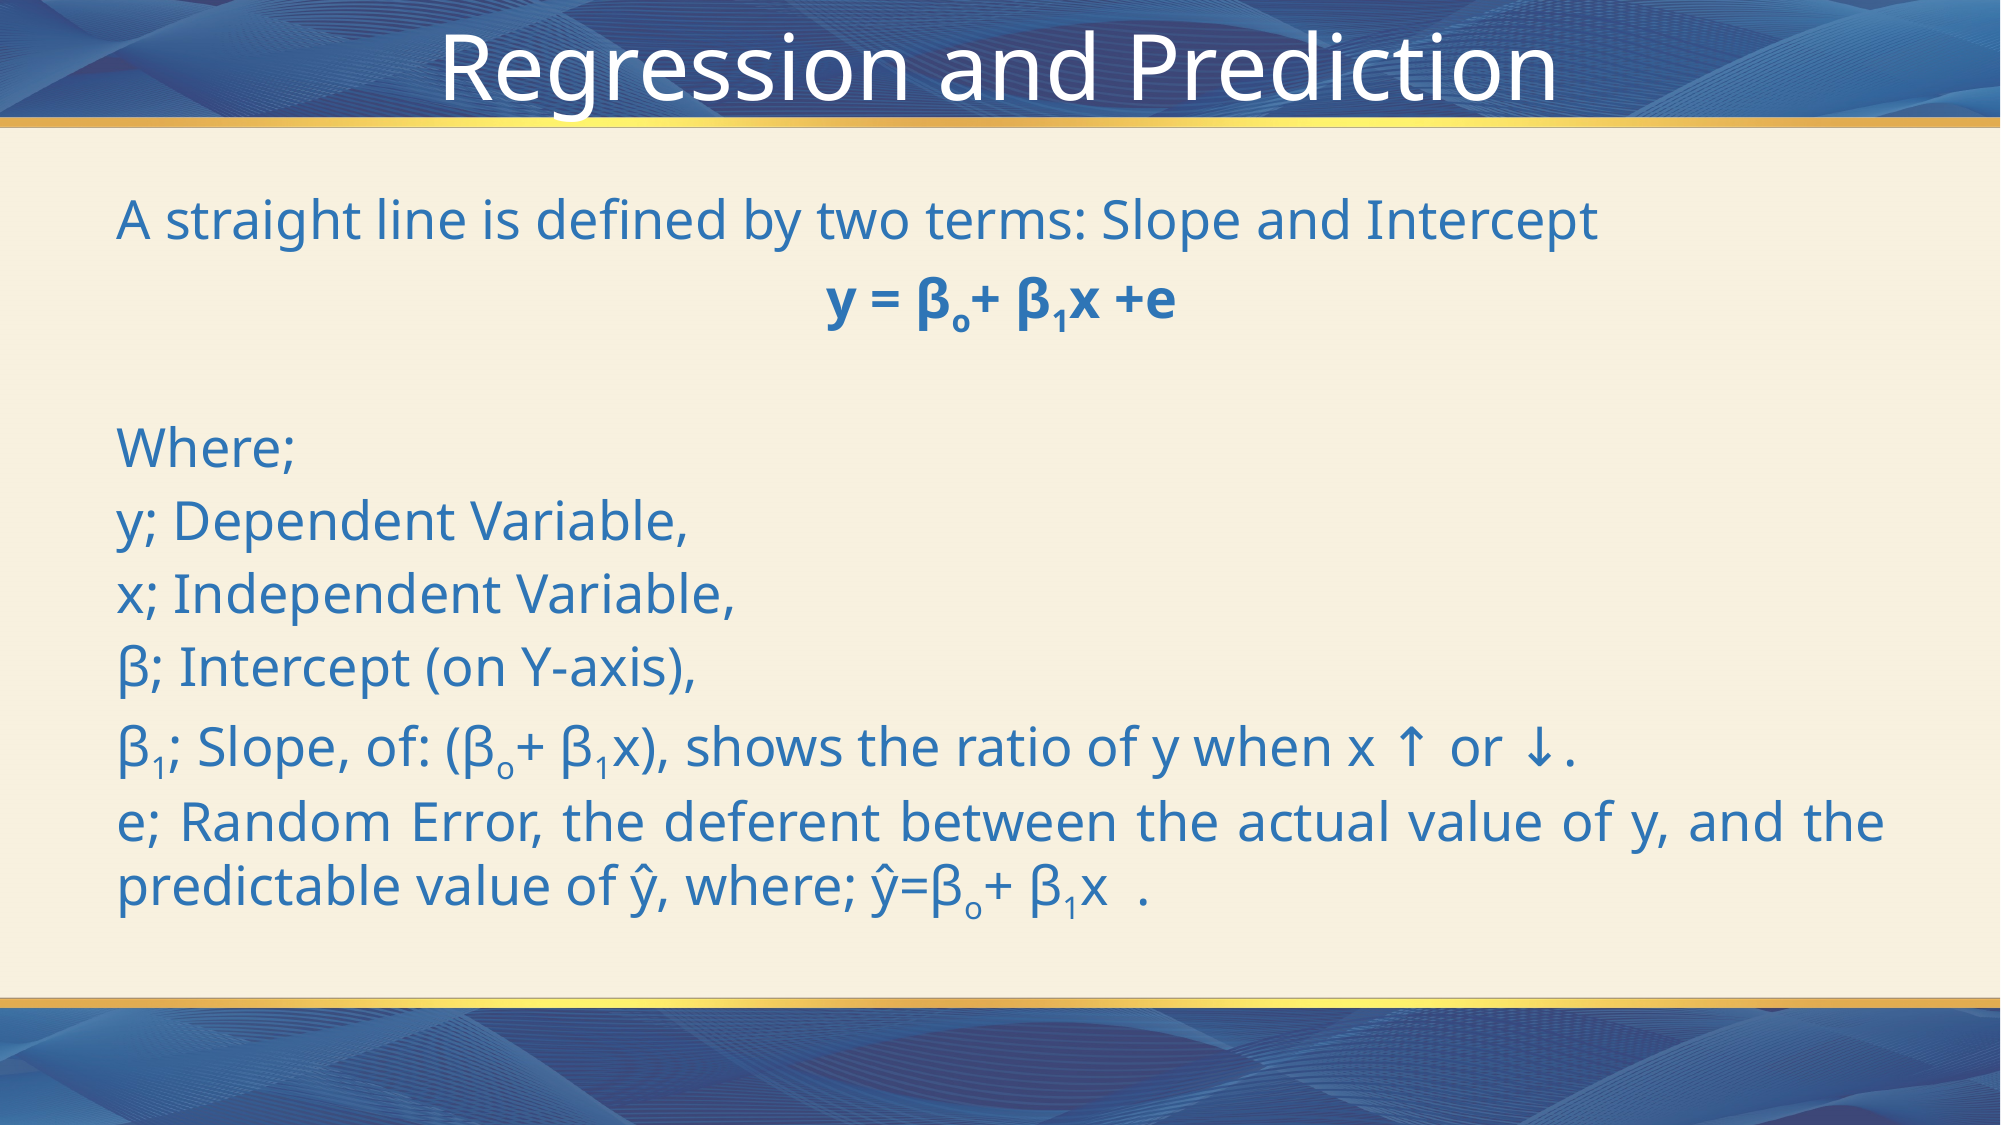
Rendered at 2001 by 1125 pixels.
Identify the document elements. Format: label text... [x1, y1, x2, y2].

list A straight line is defined by two terms: Slope and Intercept y = βo+ β1x +e Where; y; Dependent Variable, x; Independent Variable, β; Intercept (on Y-axis), β1; Slope, of: (βo+ β1x), shows the ratio of y when x ↑ or ↓. e; Random Error, the deferent between the actual value of y, and the predictable value of ŷ, where; ŷ=βo+ β1x . [101, 185, 1903, 936]
title Regression and Prediction [137, 7, 1863, 136]
picture [0, 0, 2001, 1125]
